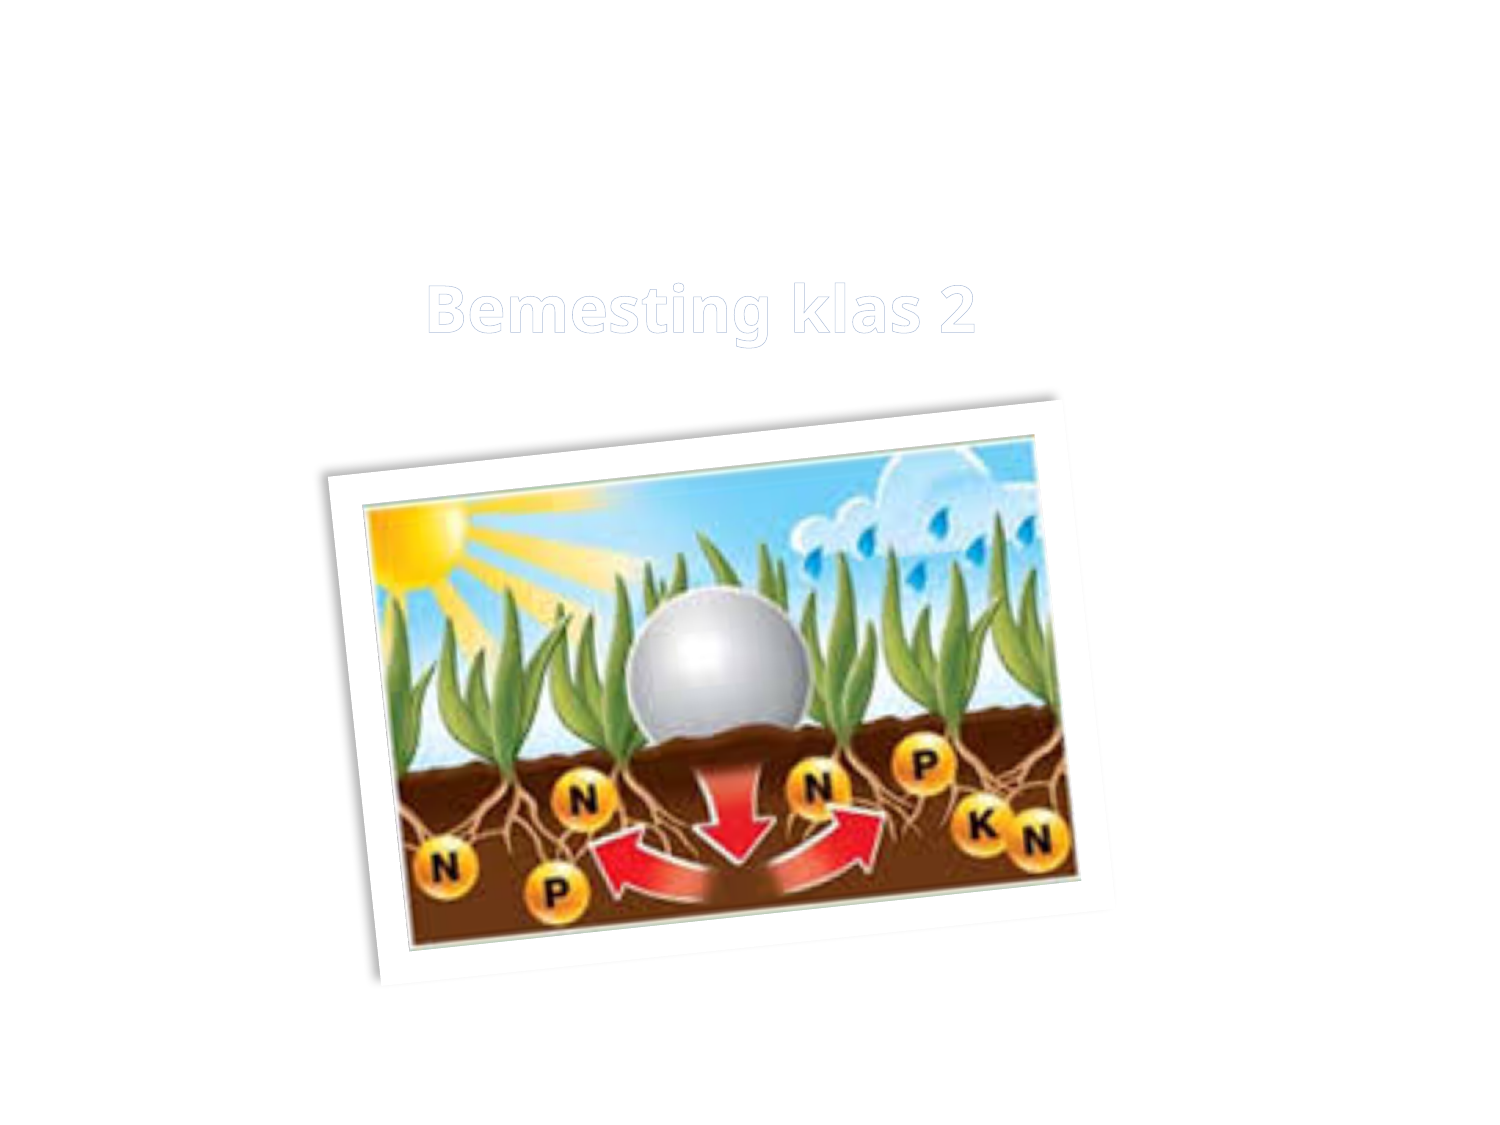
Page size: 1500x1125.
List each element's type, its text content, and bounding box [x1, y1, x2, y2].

picture [364, 435, 1081, 951]
text_box Bemesting klas 2 [312, 184, 1088, 354]
